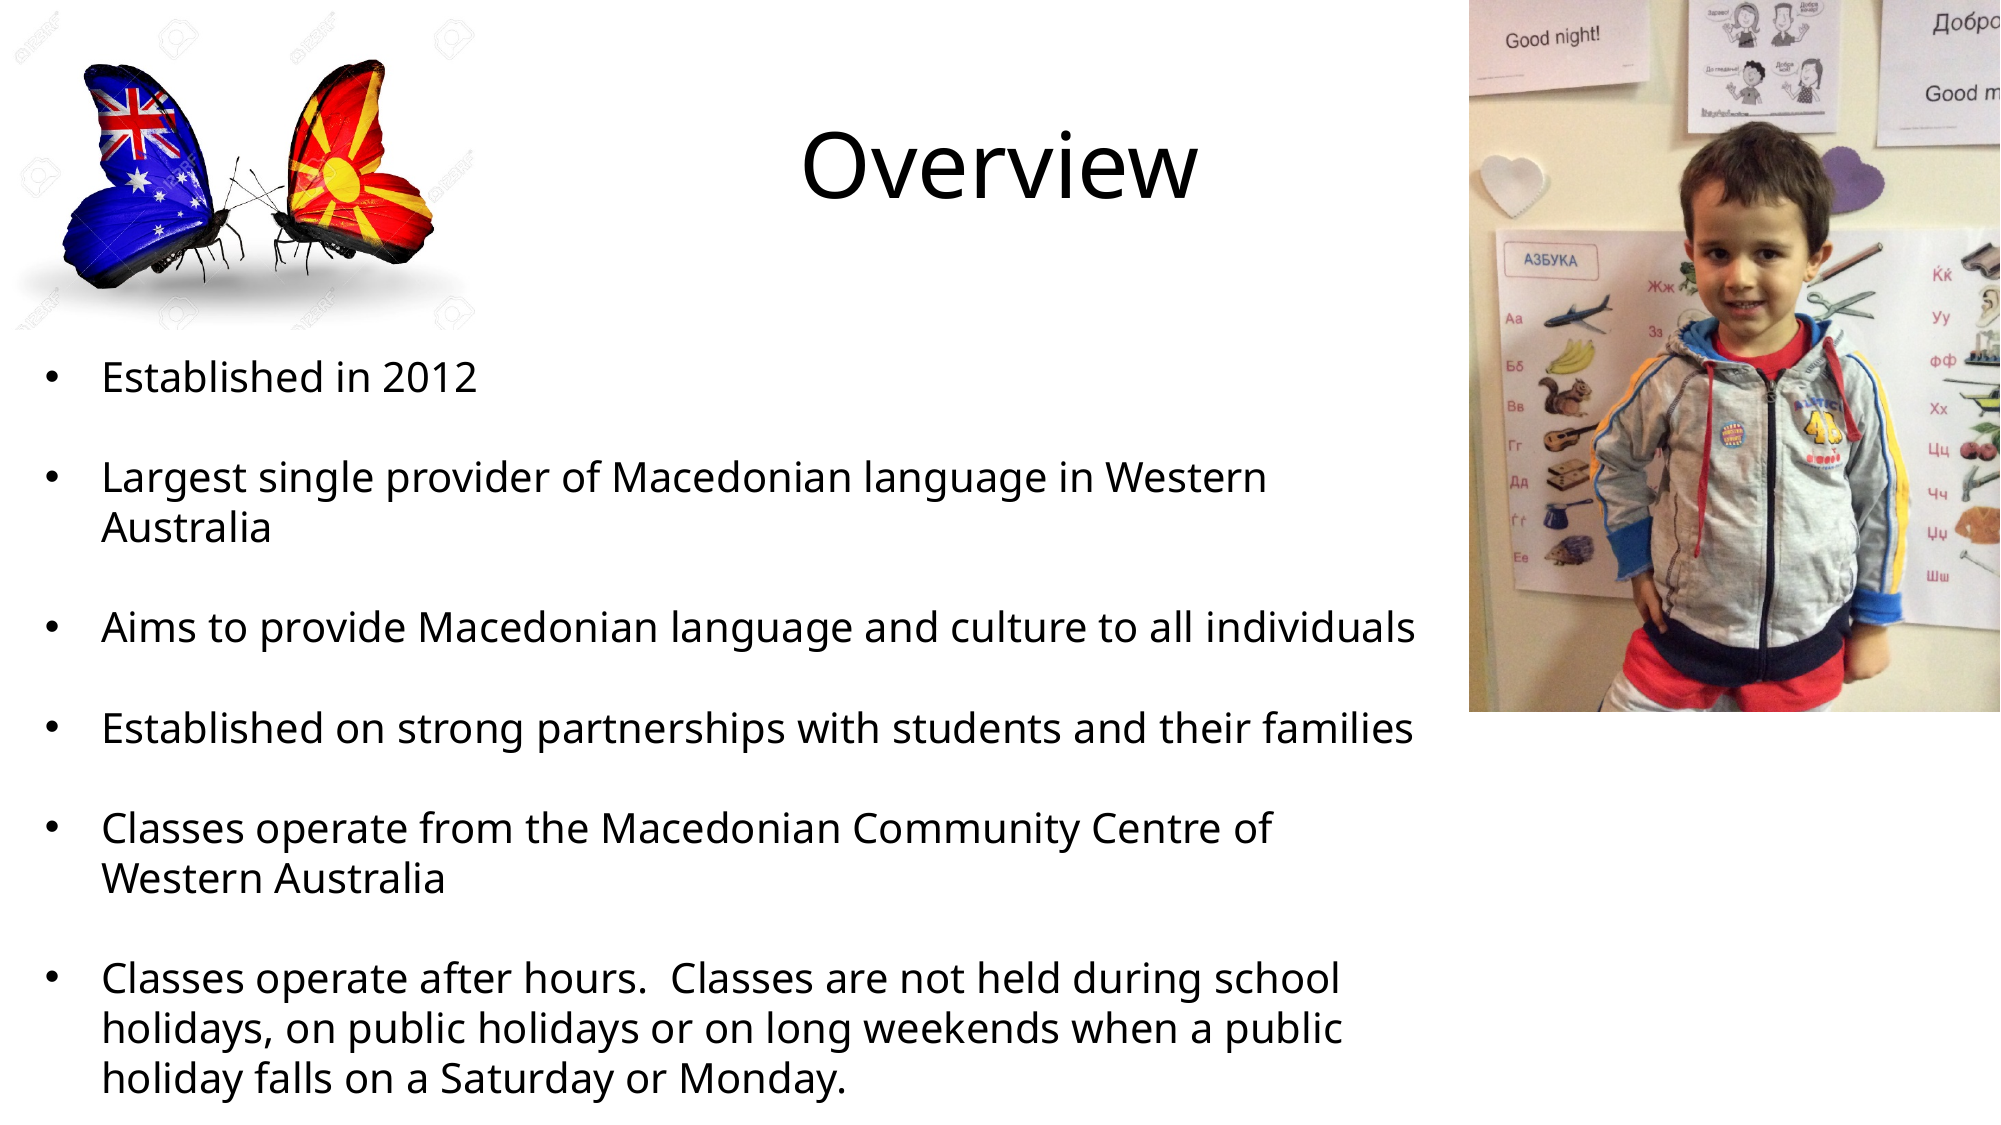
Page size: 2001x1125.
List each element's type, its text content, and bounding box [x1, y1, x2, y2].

title Overview [488, 59, 1469, 278]
picture [0, 0, 488, 330]
picture [1469, 622, 2000, 712]
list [1378, 90, 2000, 622]
picture [1469, 0, 2000, 90]
text_box Established in 2012 Largest single provider of Macedonian language in Western Australia Aims to provide Macedonian language and culture to all individuals Established on strong partnerships with students and their families Classes operate from the Macedonian Community Centre of Western Australia Classes operate after hours. Classes are not held during school holidays, on public holidays or on long weekends when a public holiday falls on a Saturday or Monday. [30, 343, 1453, 1109]
